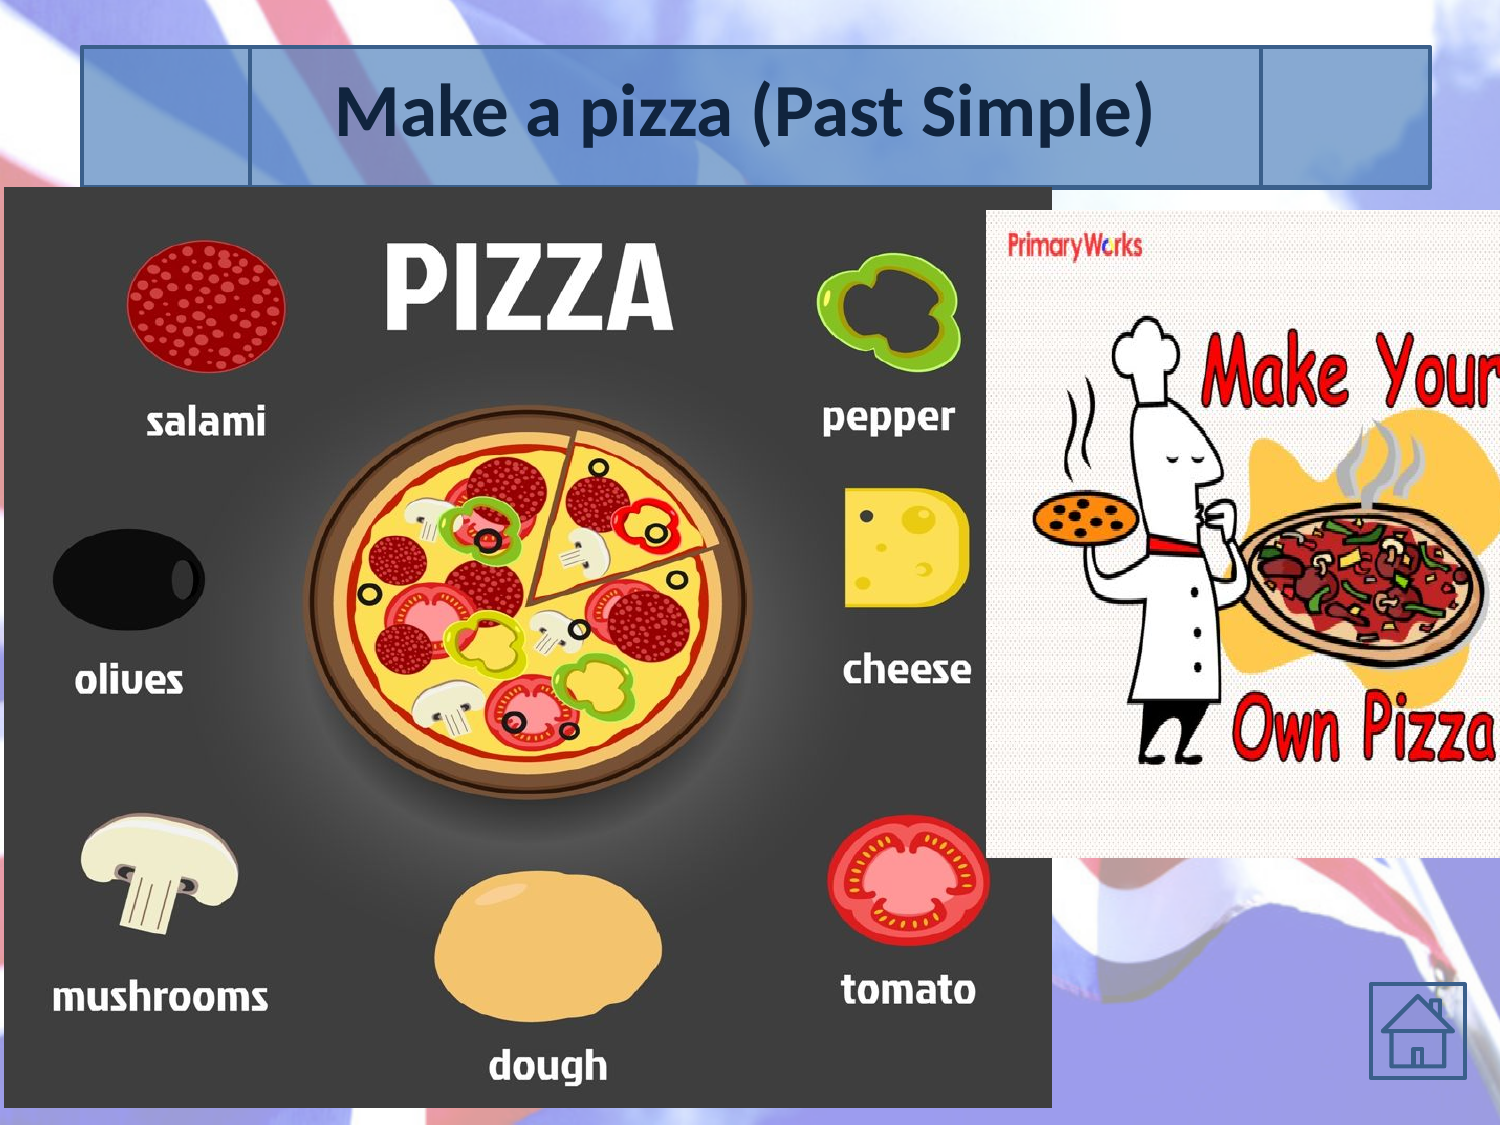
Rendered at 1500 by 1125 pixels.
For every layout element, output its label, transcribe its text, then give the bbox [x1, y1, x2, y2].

text_box [80, 45, 1432, 190]
text_box Make a pizza (Past Simple) [319, 53, 1192, 159]
picture [4, 187, 1500, 1108]
text_box [1369, 982, 1467, 1080]
